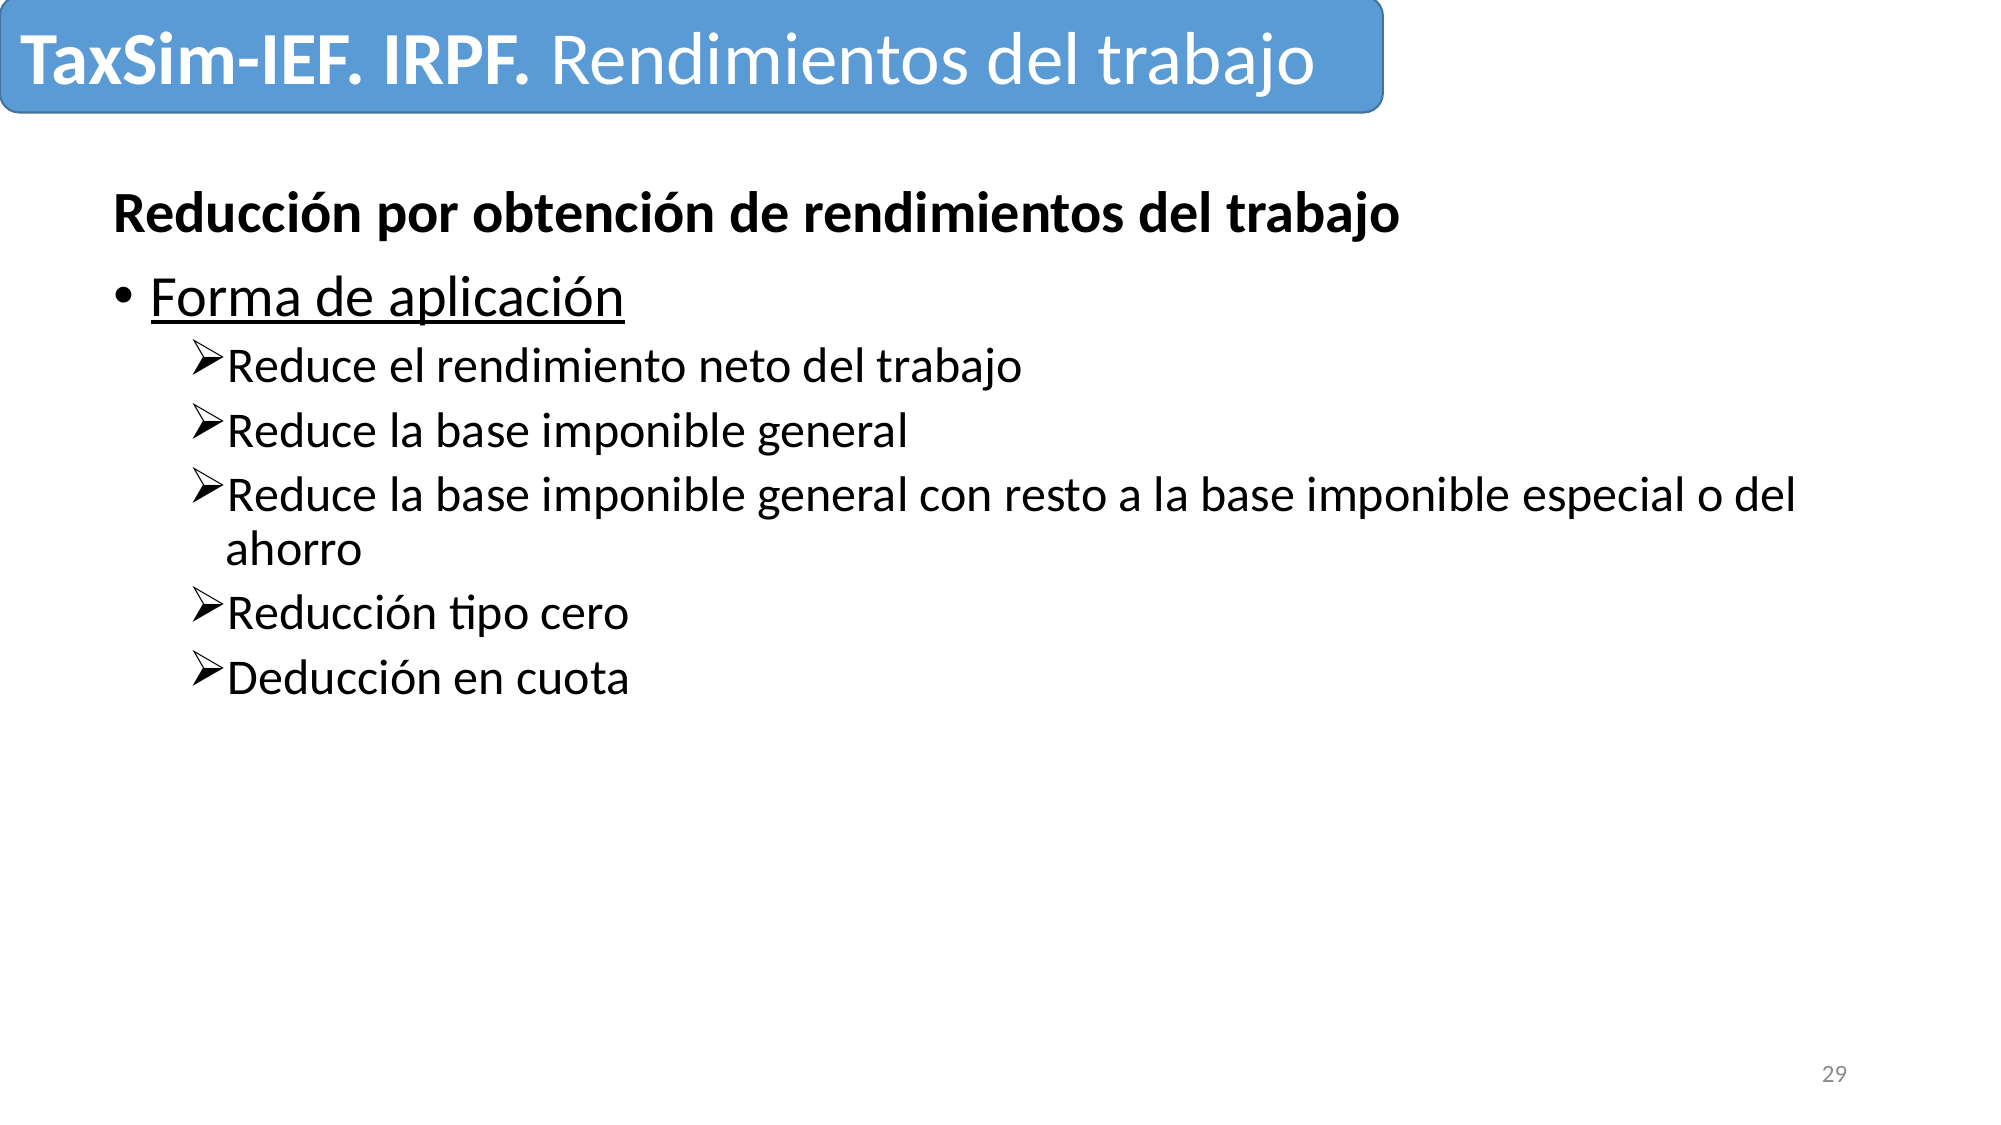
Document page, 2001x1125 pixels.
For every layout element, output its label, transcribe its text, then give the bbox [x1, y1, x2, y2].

slide_number 29 [1412, 1042, 1863, 1103]
list Reducción por obtención de rendimientos del trabajo Forma de aplicación Reduce el rendimiento neto del trabajo Reduce la base imponible general Reduce la base imponible general con resto a la base imponible especial o del ahorro Reducción tipo cero Deducción en cuota [98, 175, 1824, 889]
text_box TaxSim-IEF. IRPF. Rendimientos del trabajo [0, 0, 1384, 114]
